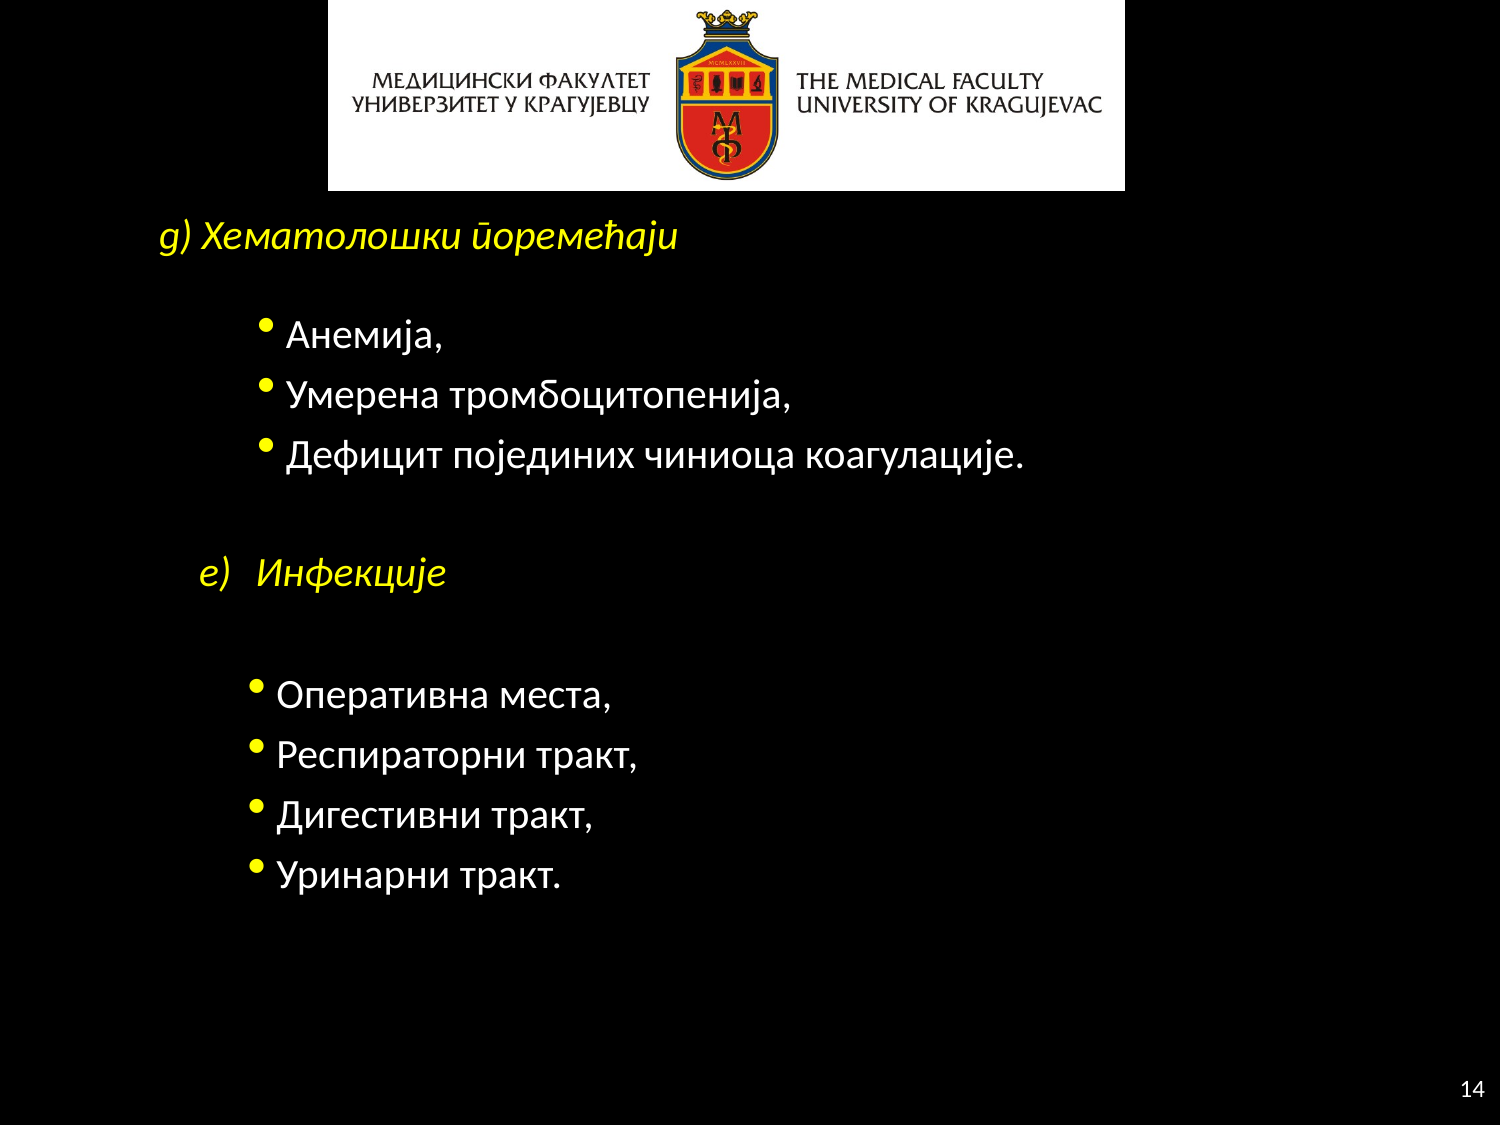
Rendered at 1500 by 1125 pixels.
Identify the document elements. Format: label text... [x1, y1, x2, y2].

text_box Инфекције [184, 537, 462, 603]
text_box д) Хематолошки поремећаји [143, 200, 816, 265]
text_box Анемија, Умерена тромбоцитопенија, Дефицит појединих чиниоца коагулације. [242, 289, 1041, 484]
picture [328, 0, 1125, 191]
text_box Оперативна места, Респираторни тракт, Дигестивни тракт, Уринарни тракт. [232, 649, 654, 905]
slide_number 14 [1187, 1050, 1500, 1125]
